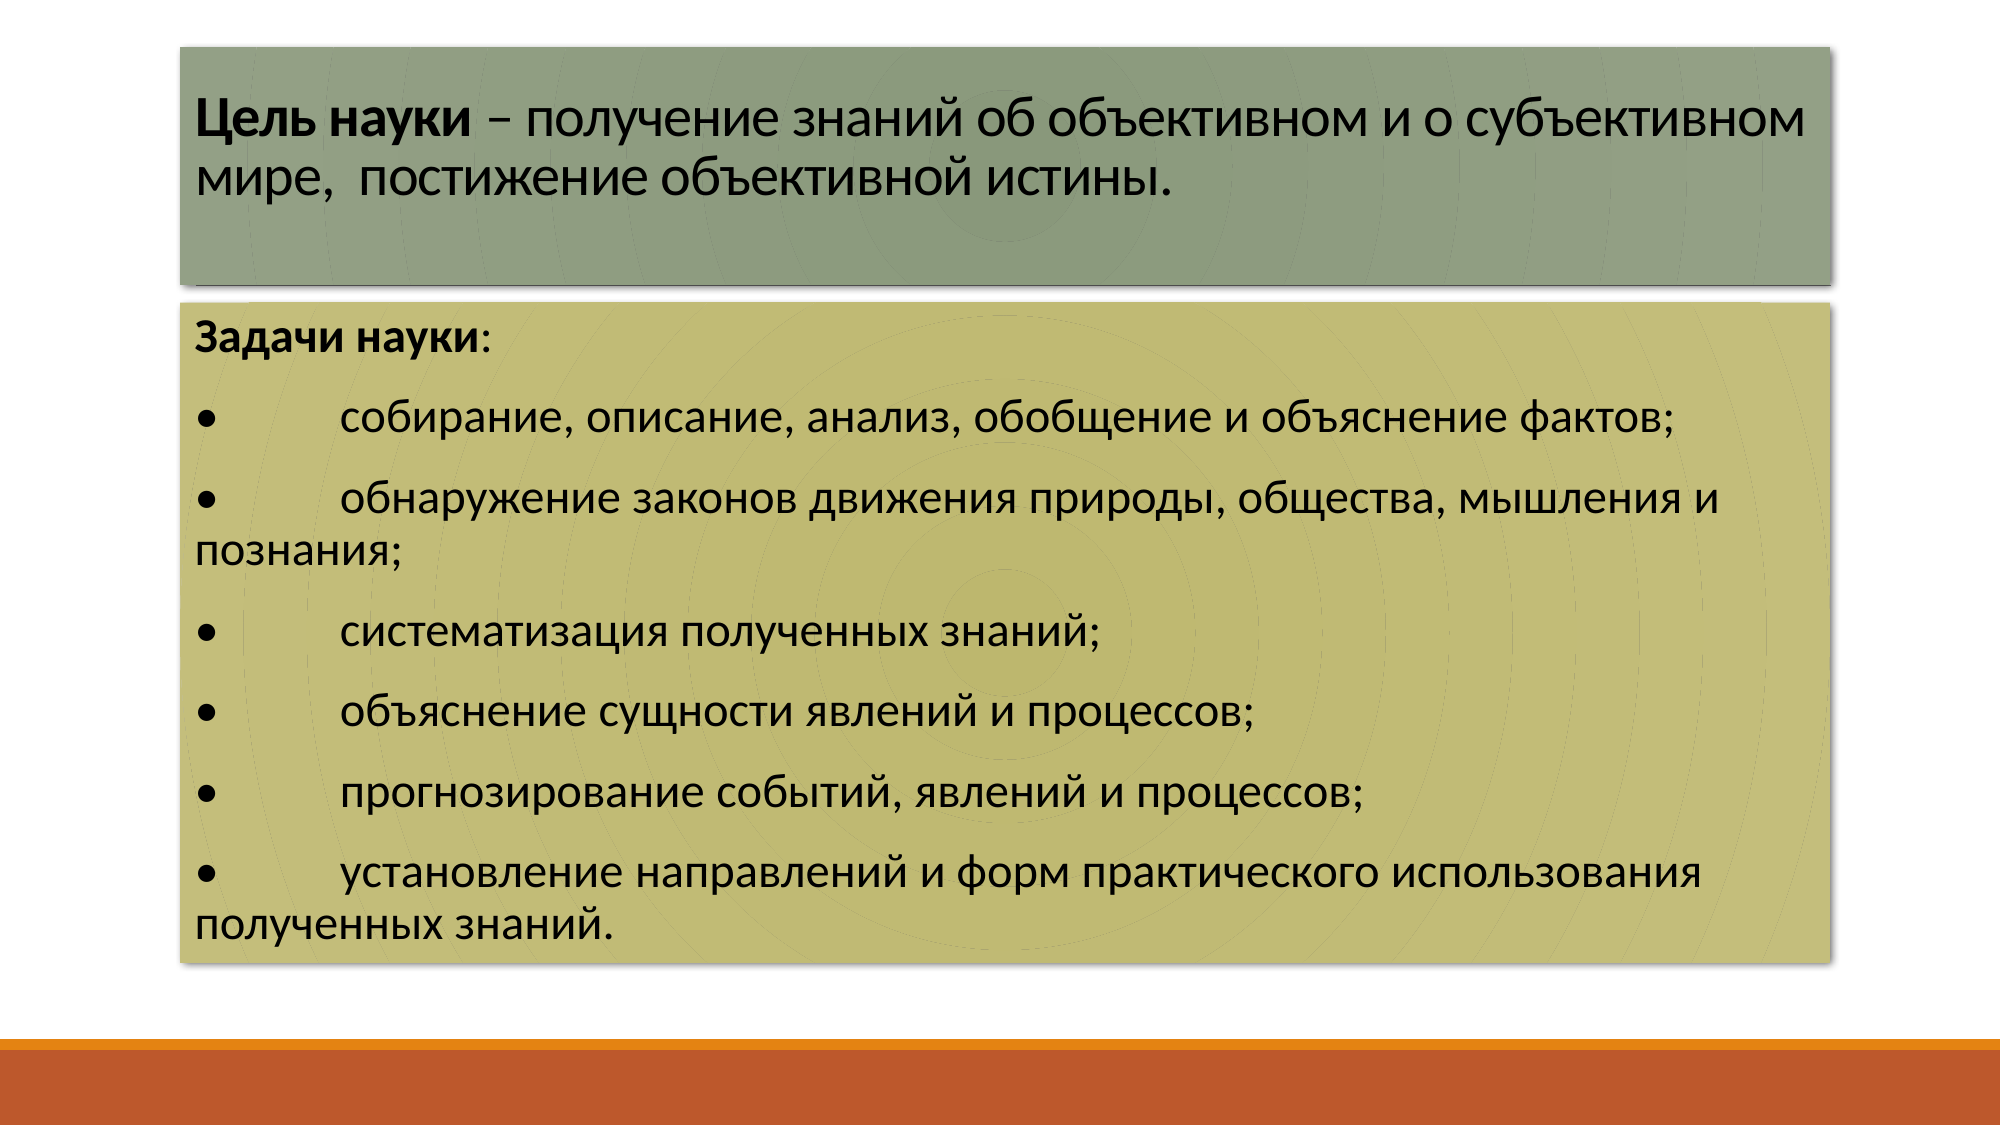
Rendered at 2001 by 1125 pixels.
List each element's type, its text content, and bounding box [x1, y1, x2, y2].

title Цель науки – получение знаний об объективном и о субъективном мире, постижение объективной истины. [180, 47, 1830, 285]
list Задачи науки: • собирание, описание, анализ, обобщение и объяснение фактов; • обнаружение законов движения природы, общества, мышления и познания; • систематизация полученных знаний; • объяснение сущности явлений и процессов; • прогнозирование событий, явлений и процессов; • установление направлений и форм практического использования полученных знаний. [180, 302, 1830, 963]
